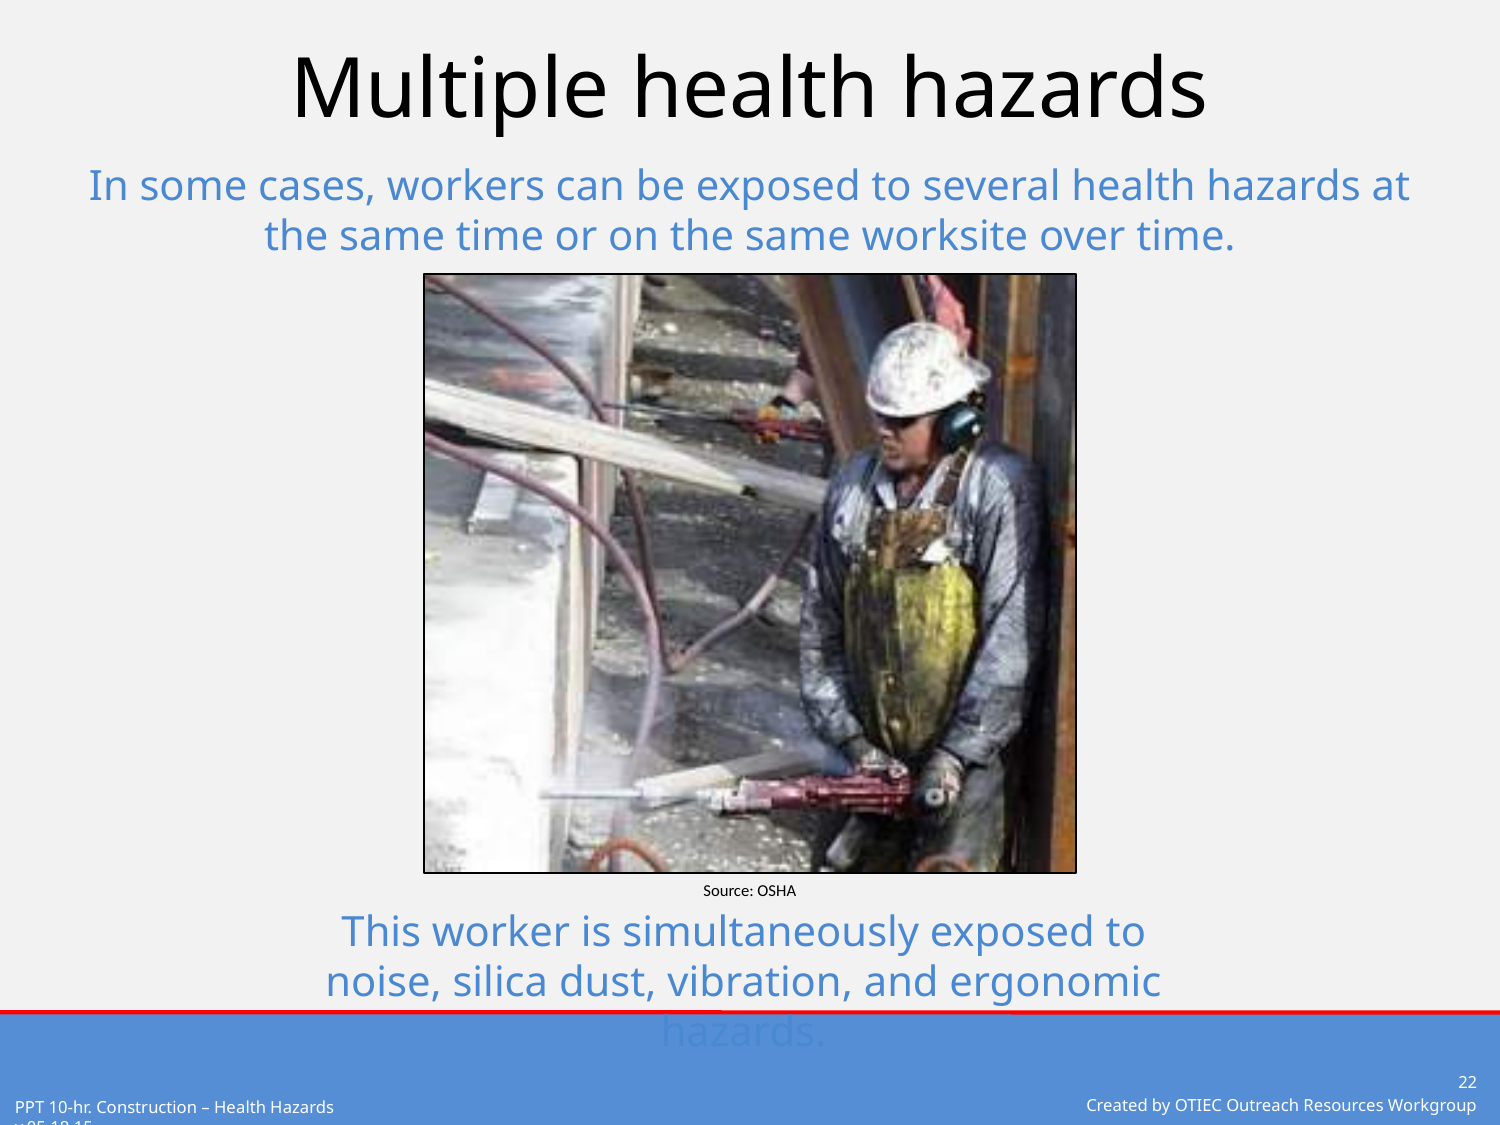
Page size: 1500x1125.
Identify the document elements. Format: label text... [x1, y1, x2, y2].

text_box In some cases, workers can be exposed to several health hazards at the same time or on the same worksite over time. [43, 151, 1457, 266]
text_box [424, 274, 1076, 908]
text_box This worker is simultaneously exposed to noise, silica dust, vibration, and ergonomic hazards. [275, 897, 1213, 1063]
text_box Multiple health hazards [231, 26, 1269, 142]
